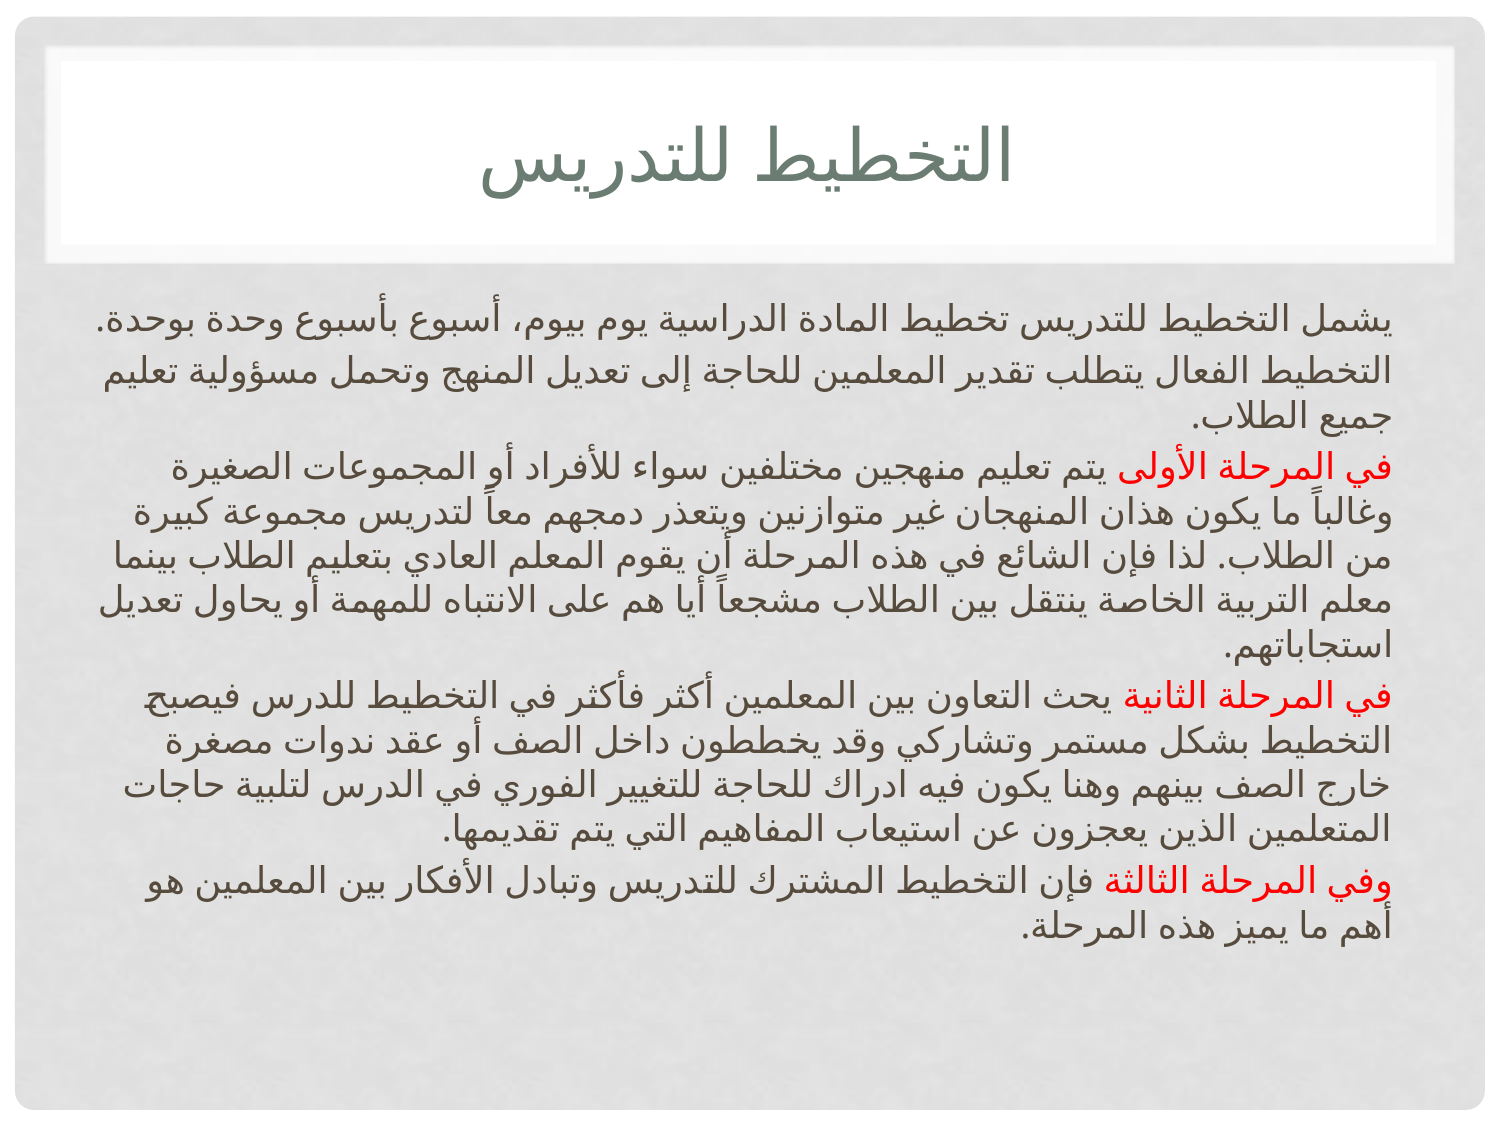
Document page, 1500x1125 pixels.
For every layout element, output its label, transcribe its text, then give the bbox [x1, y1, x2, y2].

list يشمل التخطيط للتدريس تخطيط المادة الدراسية يوم بيوم، أسبوع بأسبوع وحدة بوحدة. التخطيط الفعال يتطلب تقدير المعلمين للحاجة إلى تعديل المنهج وتحمل مسؤولية تعليم جميع الطلاب. في المرحلة الأولى يتم تعليم منهجين مختلفين سواء للأفراد أو المجموعات الصغيرة وغالباً ما يكون هذان المنهجان غير متوازنين ويتعذر دمجهم معاً لتدريس مجموعة كبيرة من الطلاب. لذا فإن الشائع في هذه المرحلة أن يقوم المعلم العادي بتعليم الطلاب بينما معلم التربية الخاصة ينتقل بين الطلاب مشجعاً أيا هم على الانتباه للمهمة أو يحاول تعديل استجاباتهم. في المرحلة الثانية يحث التعاون بين المعلمين أكثر فأكثر في التخطيط للدرس فيصبح التخطيط بشكل مستمر وتشاركي وقد يخططون داخل الصف أو عقد ندوات مصغرة خارج الصف بينهم وهنا يكون فيه ادراك للحاجة للتغيير الفوري في الدرس لتلبية حاجات المتعلمين الذين يعجزون عن استيعاب المفاهيم التي يتم تقديمها. وفي المرحلة الثالثة فإن التخطيط المشترك للتدريس وتبادل الأفكار بين المعلمين هو أهم ما يميز هذه المرحلة. [75, 287, 1425, 1005]
title التخطيط للتدريس [69, 66, 1425, 238]
